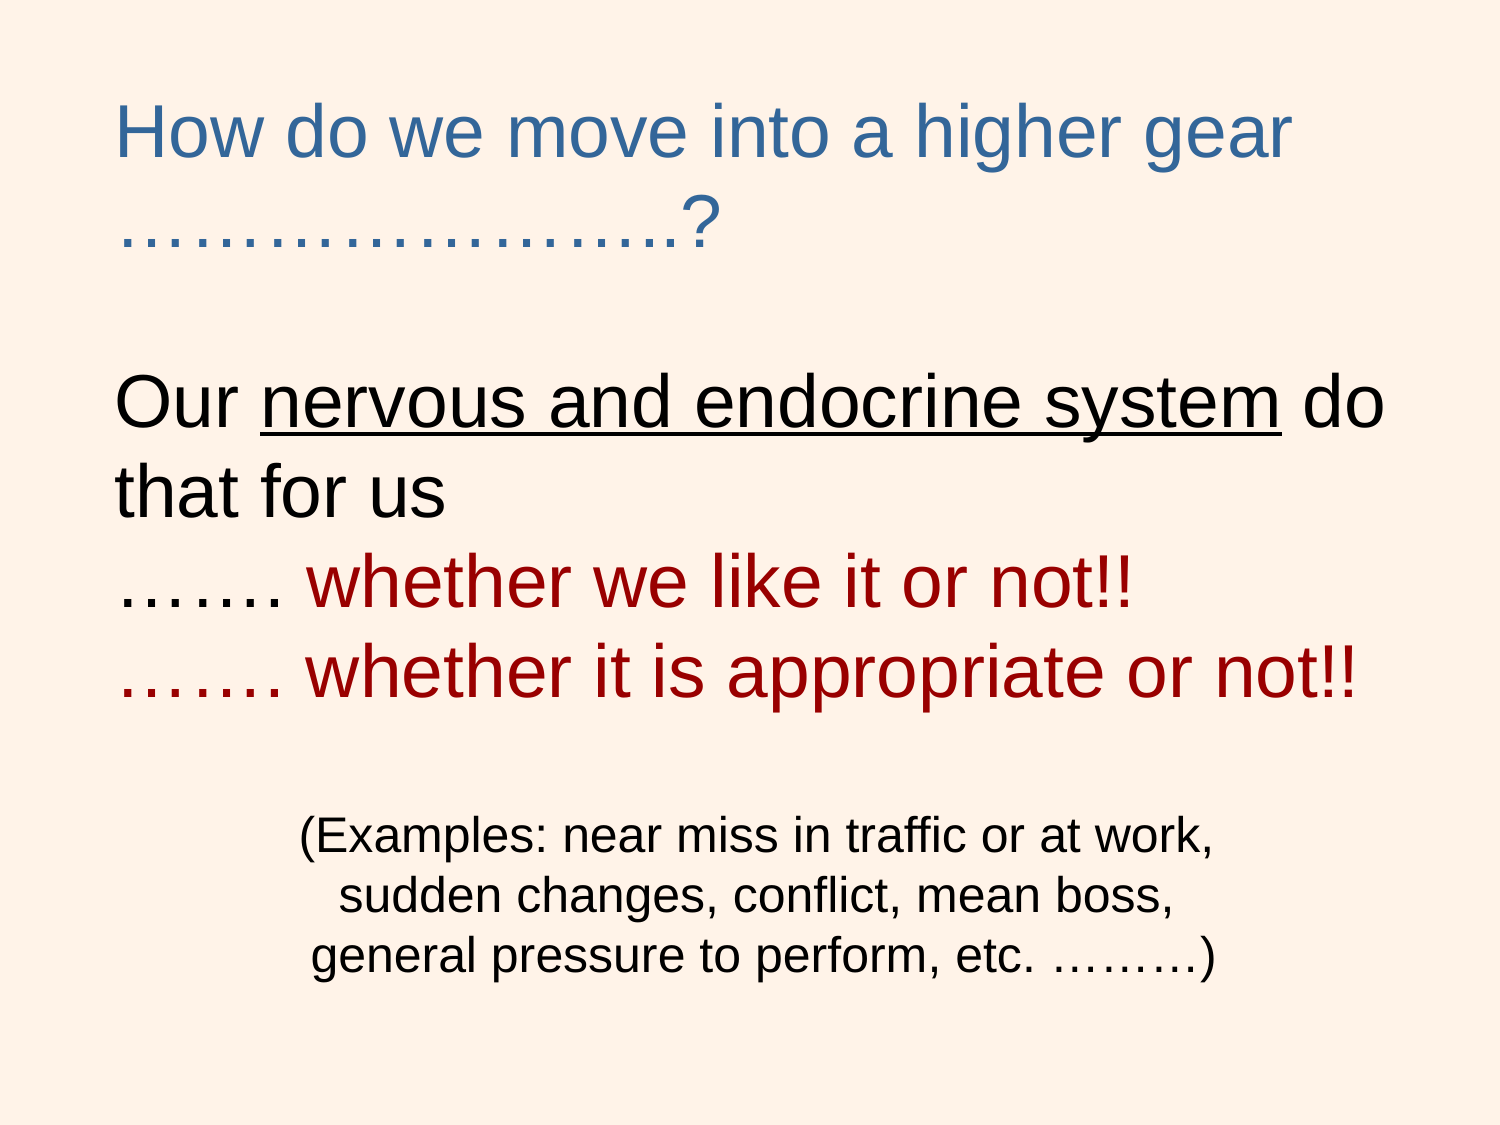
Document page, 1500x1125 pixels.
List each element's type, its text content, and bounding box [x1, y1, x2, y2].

text_box How do we move into a higher gear …………………..? Our nervous and endocrine system do that for us ……. whether we like it or not!! ……. whether it is appropriate or not!! (Examples: near miss in traffic or at work, sudden changes, conflict, mean boss, general pressure to perform, etc. ………) [99, 74, 1429, 990]
